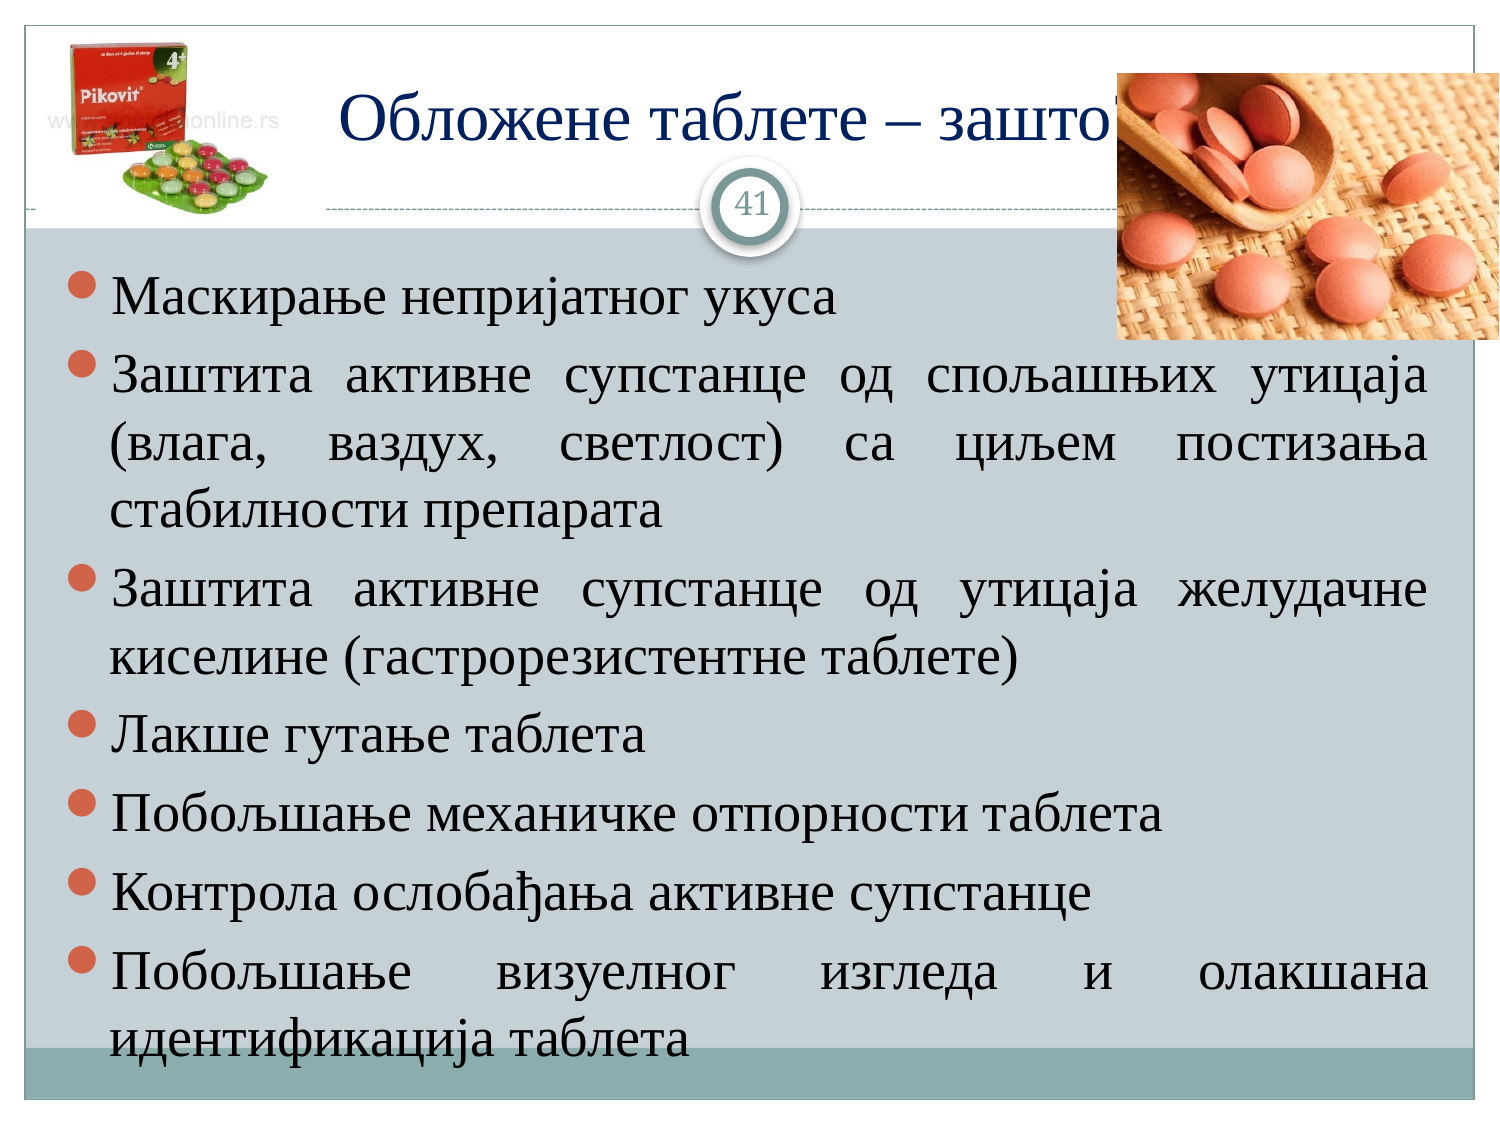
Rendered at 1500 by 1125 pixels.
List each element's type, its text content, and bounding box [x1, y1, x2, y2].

slide_number 41 [715, 168, 791, 241]
list Маскирање непријатног укуса Заштита активне супстанце од спољашњих утицаја (влага, ваздух, светлост) са циљем постизања стабилности препарата Заштита активне супстанце од утицаја желудачне киселине (гастрорезистентне таблете) Лакше гутање таблета Побољшање механичке отпорности таблета Контрола ослобађања активне супстанце Побољшање визуелног изгледа и олакшана идентификација таблета [49, 250, 1445, 1125]
picture [37, 32, 326, 225]
title Обложене таблете – зашто? [330, 37, 1450, 162]
picture [1116, 73, 1500, 340]
